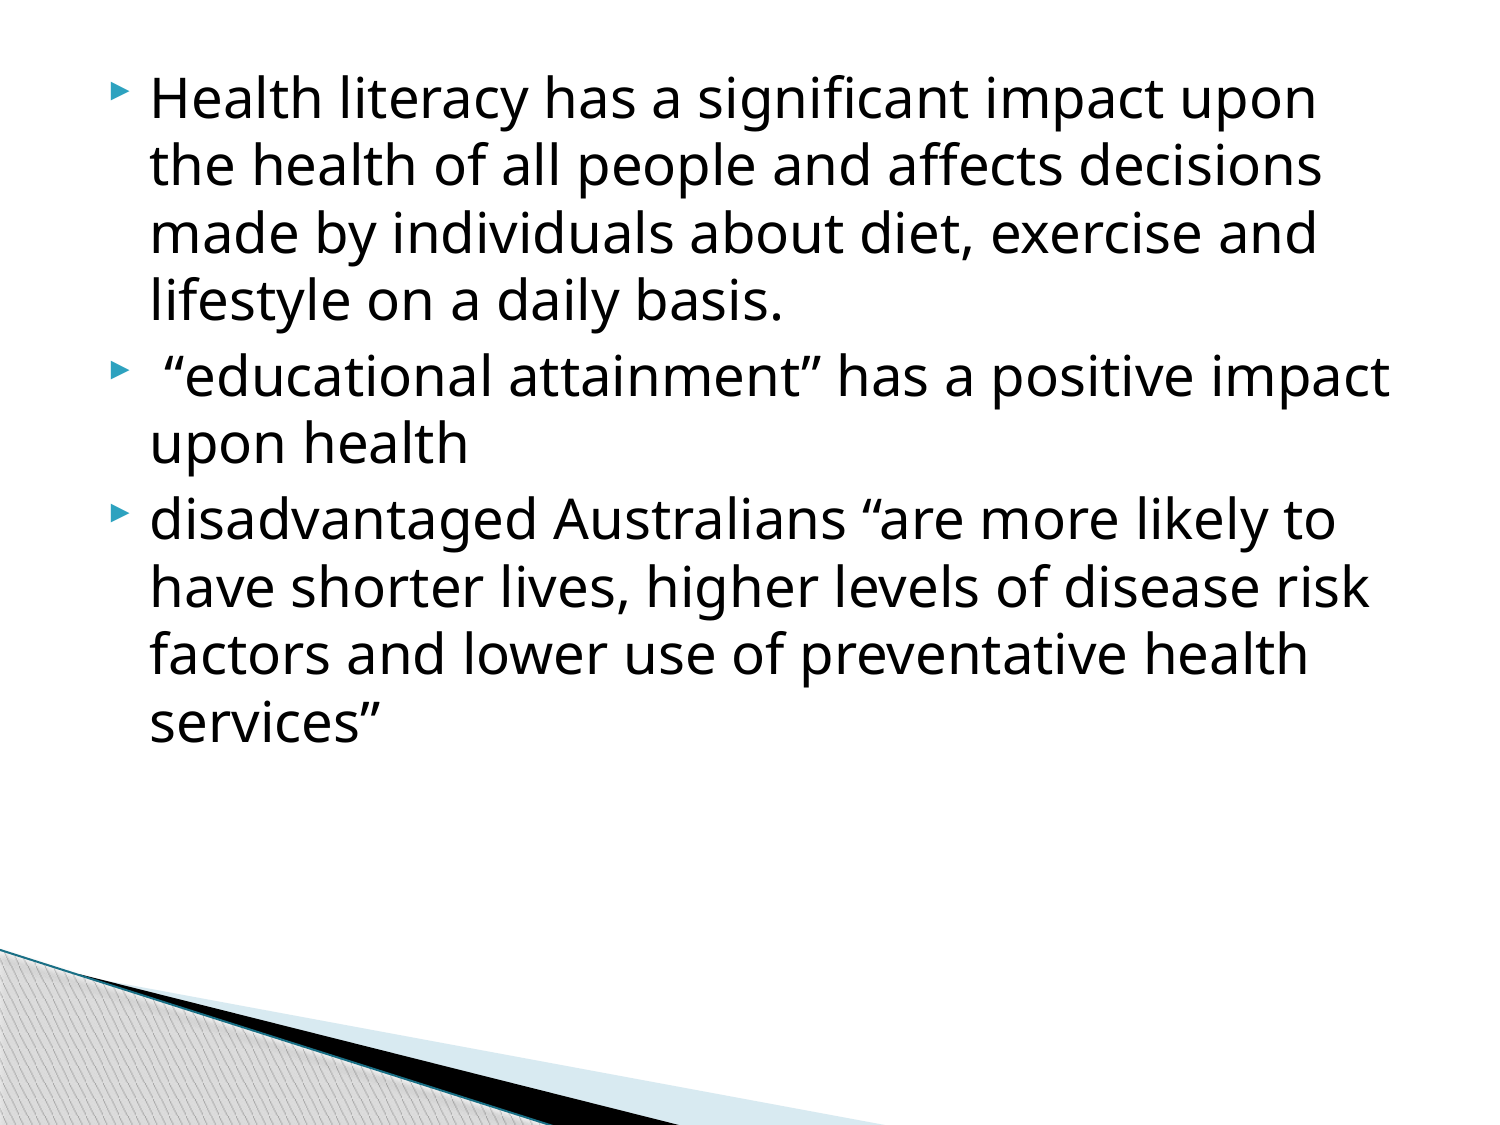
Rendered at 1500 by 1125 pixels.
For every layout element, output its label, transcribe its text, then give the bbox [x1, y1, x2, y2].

list Health literacy has a significant impact upon the health of all people and affects decisions made by individuals about diet, exercise and lifestyle on a daily basis. “educational attainment” has a positive impact upon health disadvantaged Australians “are more likely to have shorter lives, higher levels of disease risk factors and lower use of preventative health services” [75, 54, 1425, 986]
